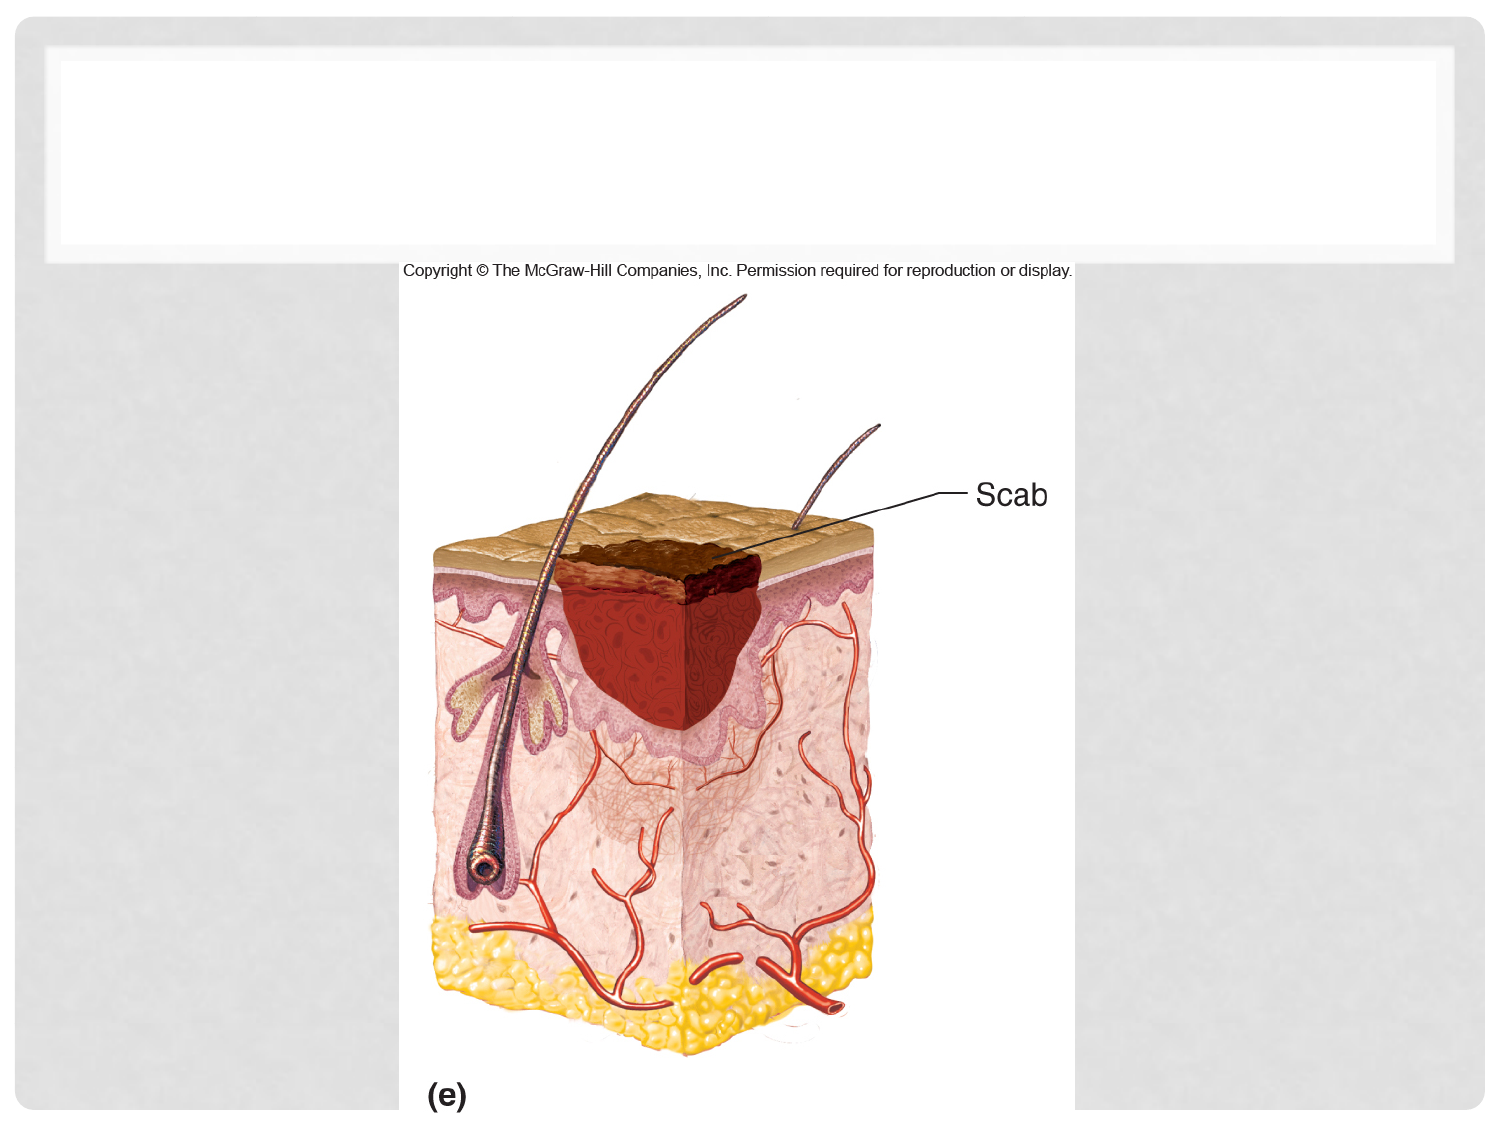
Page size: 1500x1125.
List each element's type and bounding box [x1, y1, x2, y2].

list [399, 262, 1076, 1117]
